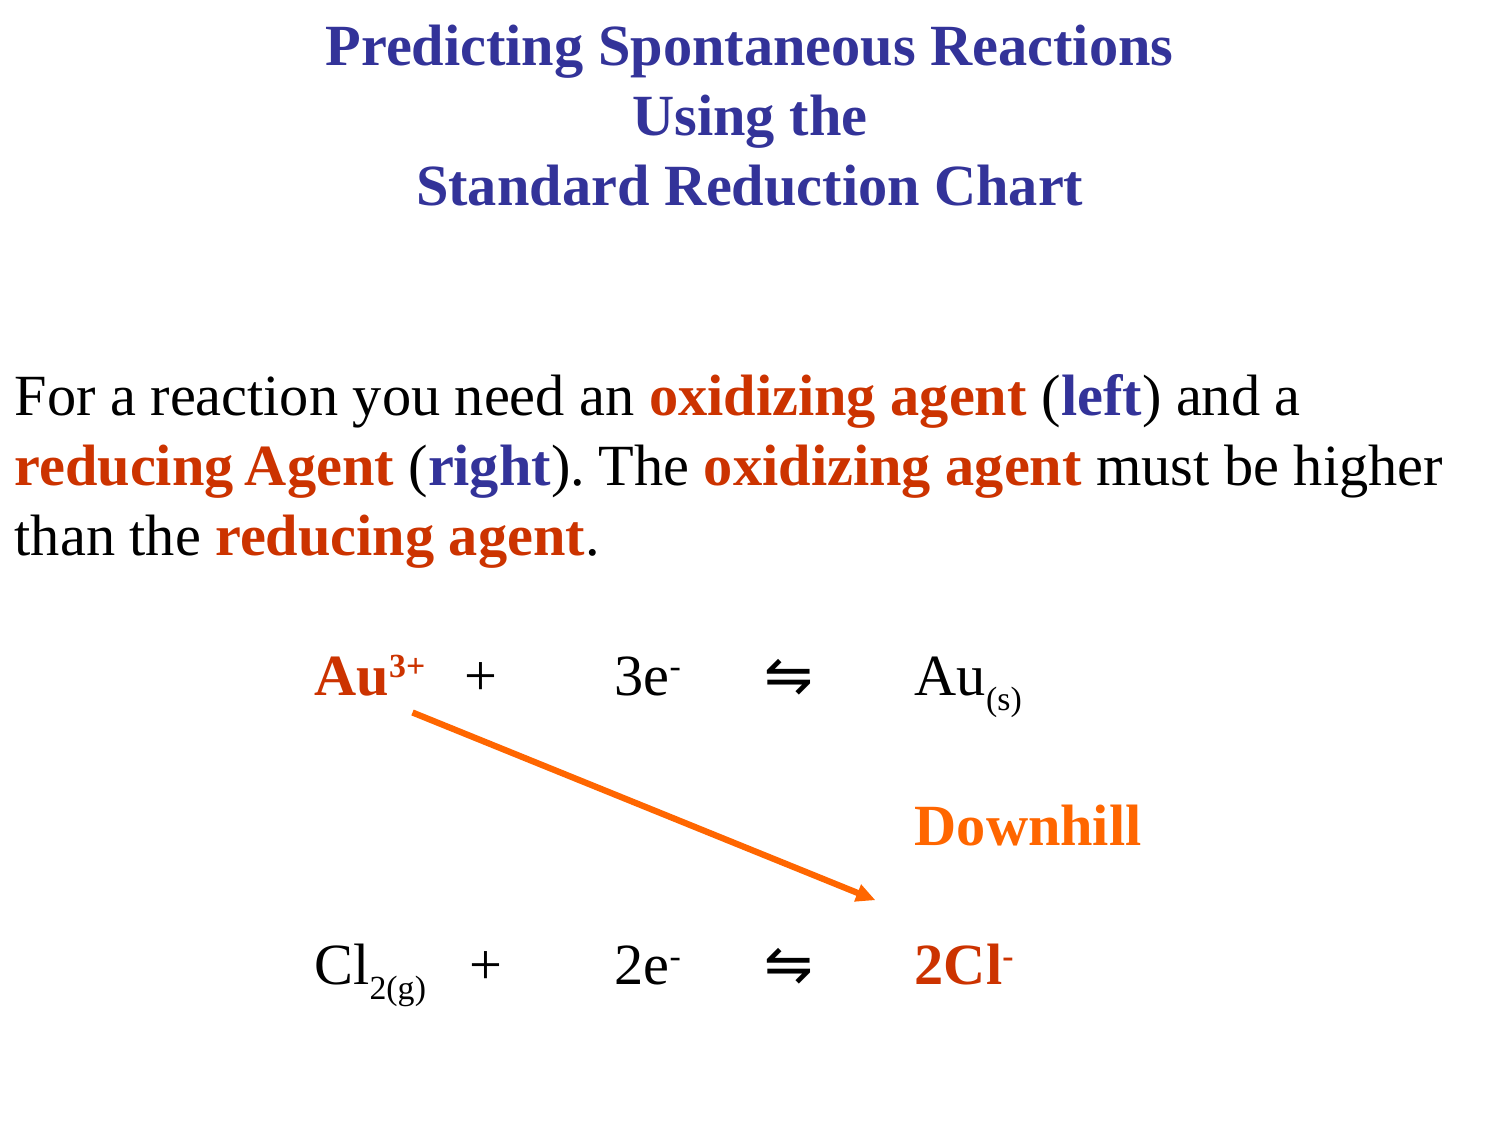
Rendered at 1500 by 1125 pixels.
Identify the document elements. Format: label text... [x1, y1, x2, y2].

text_box Predicting Spontaneous Reactions Using the Standard Reduction Chart For a reaction you need an oxidizing agent (left) and a reducing Agent (right). The oxidizing agent must be higher than the reducing agent. Au3+ + 3e- ⇋ Au(s) Downhill Cl2(g) + 2e- ⇋ 2Cl- [0, 0, 1500, 1014]
text_box [412, 712, 875, 902]
